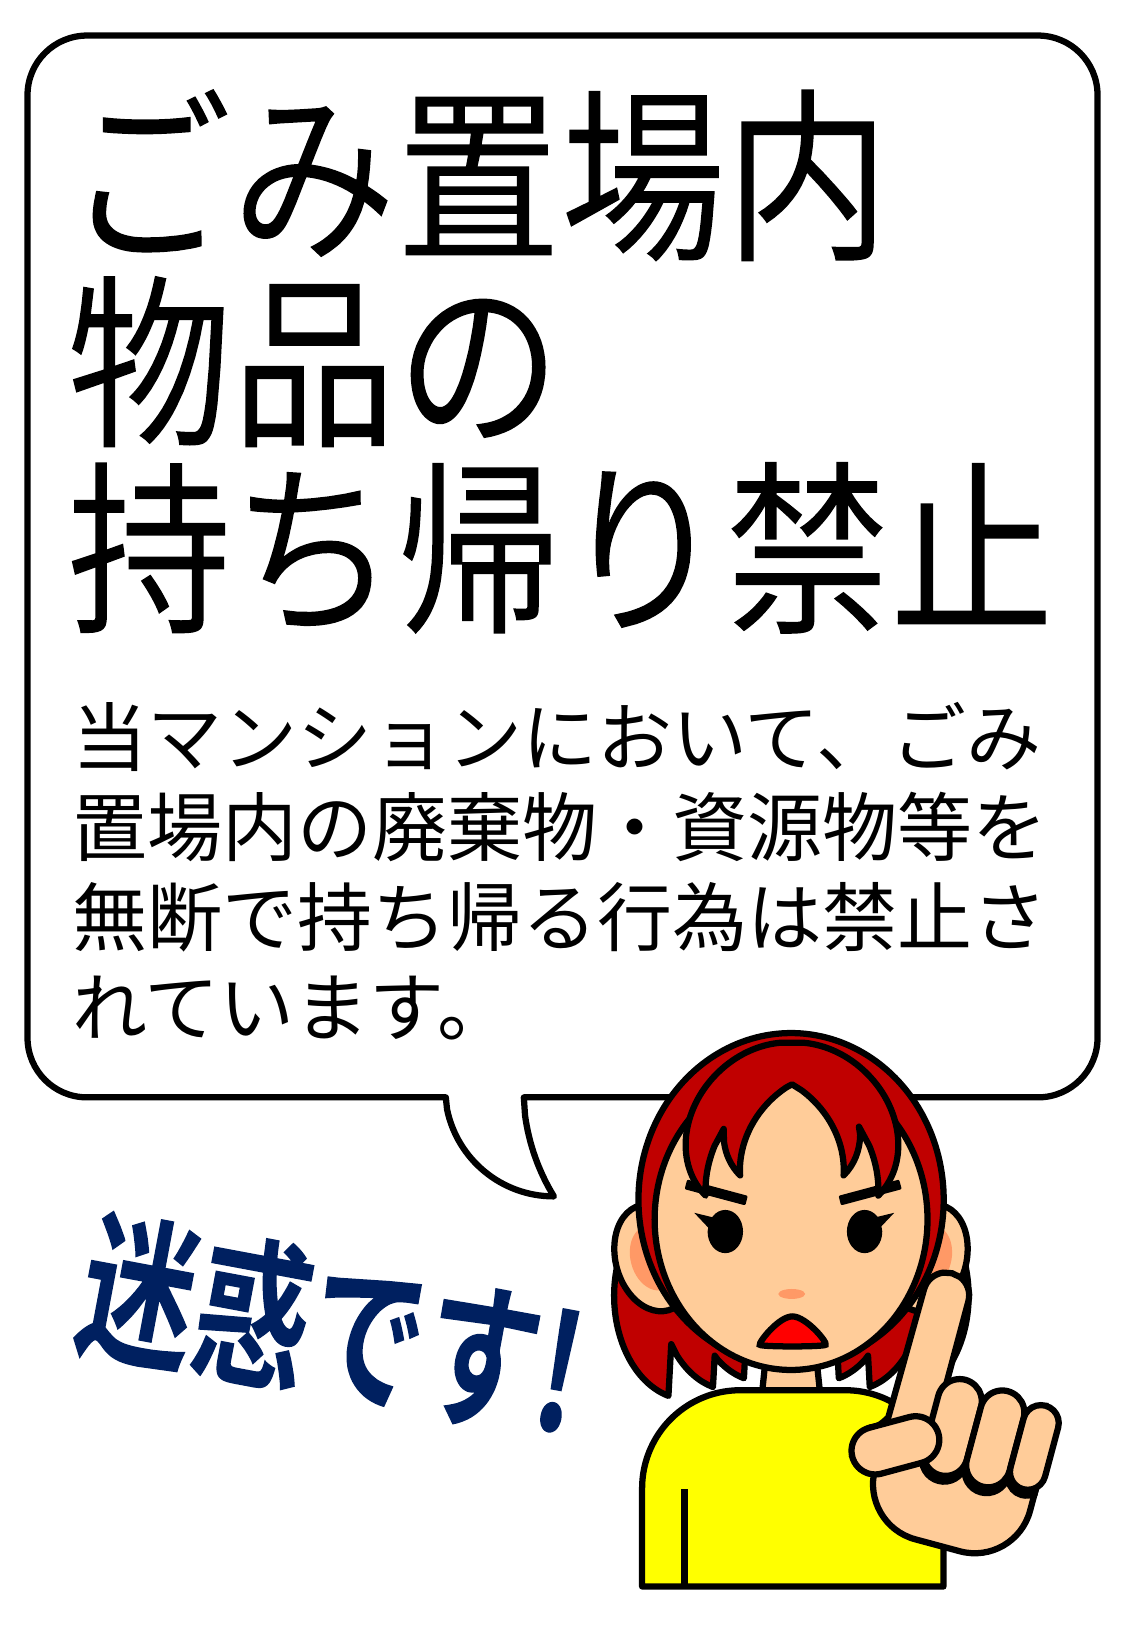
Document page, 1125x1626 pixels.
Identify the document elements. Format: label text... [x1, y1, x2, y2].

text_box [25, 33, 1100, 1199]
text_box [613, 1032, 1059, 1587]
text_box 当マンションにおいて、ごみ置場内の廃棄物・資源物等を無断で持ち帰る行為は禁止されています。 [57, 683, 1063, 1059]
